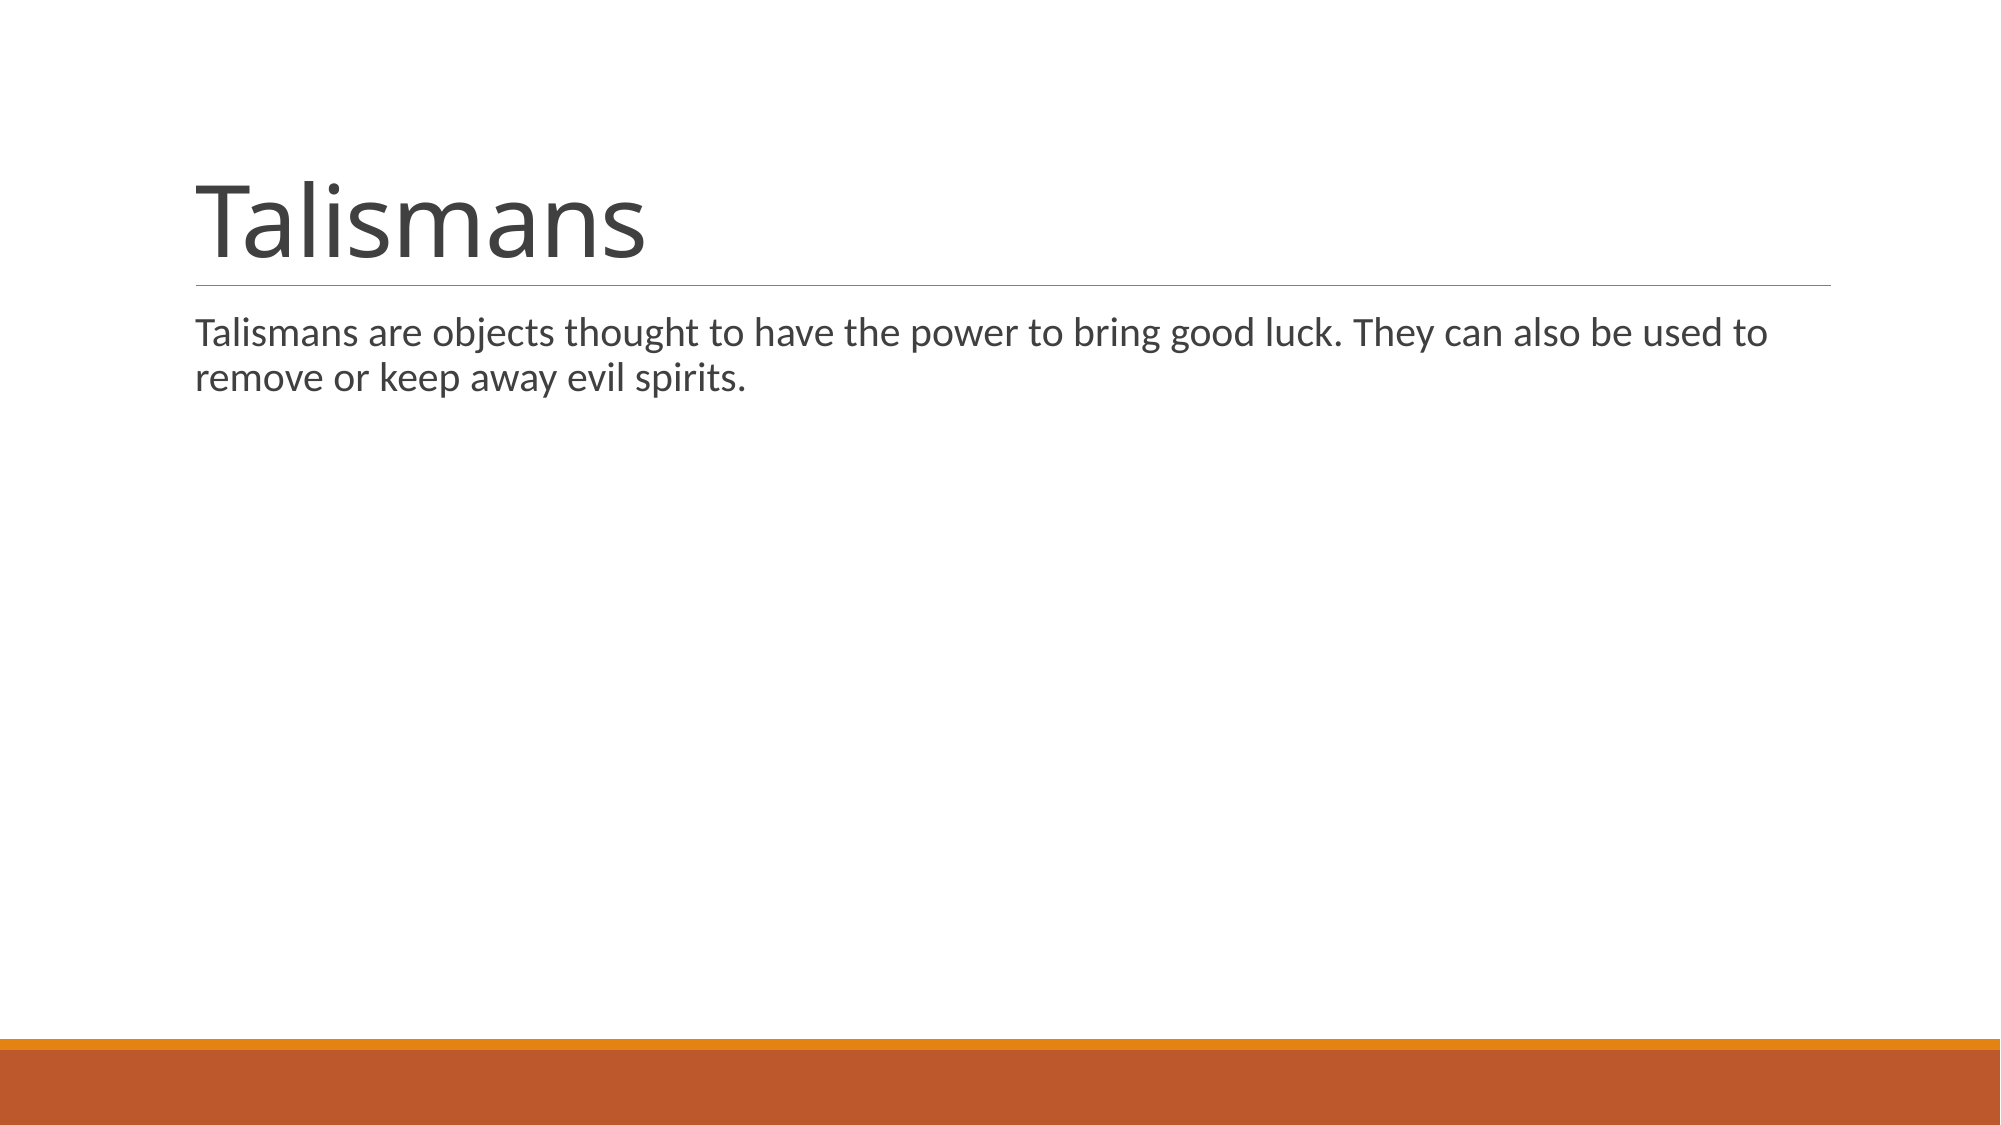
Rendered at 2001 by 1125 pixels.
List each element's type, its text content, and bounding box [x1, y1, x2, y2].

title Talismans [180, 47, 1830, 285]
list Talismans are objects thought to have the power to bring good luck. They can also be used to remove or keep away evil spirits. [180, 302, 1830, 963]
